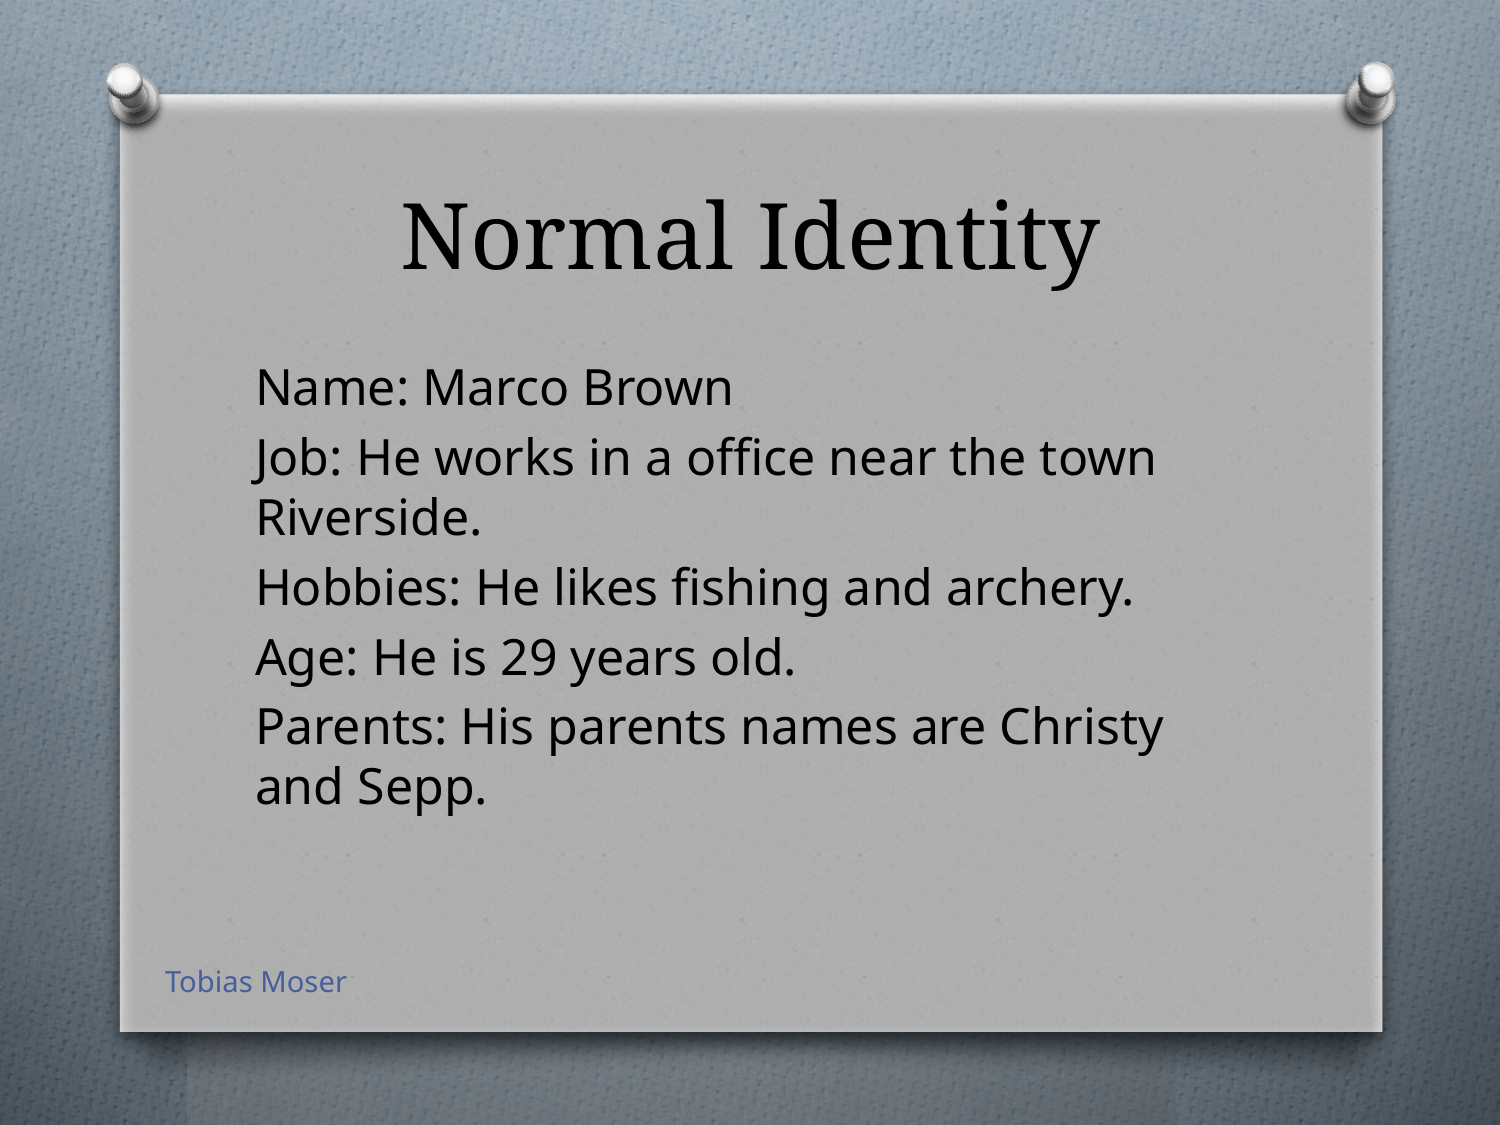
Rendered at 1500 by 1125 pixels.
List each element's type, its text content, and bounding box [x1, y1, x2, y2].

list Name: Marco Brown Job: He works in a office near the town Riverside. Hobbies: He likes fishing and archery. Age: He is 29 years old. Parents: His parents names are Christy and Sepp. [240, 347, 1257, 939]
picture [1317, 35, 1439, 156]
footer Tobias Moser [150, 952, 1059, 1013]
picture [75, 29, 198, 153]
title Normal Identity [179, 134, 1323, 332]
